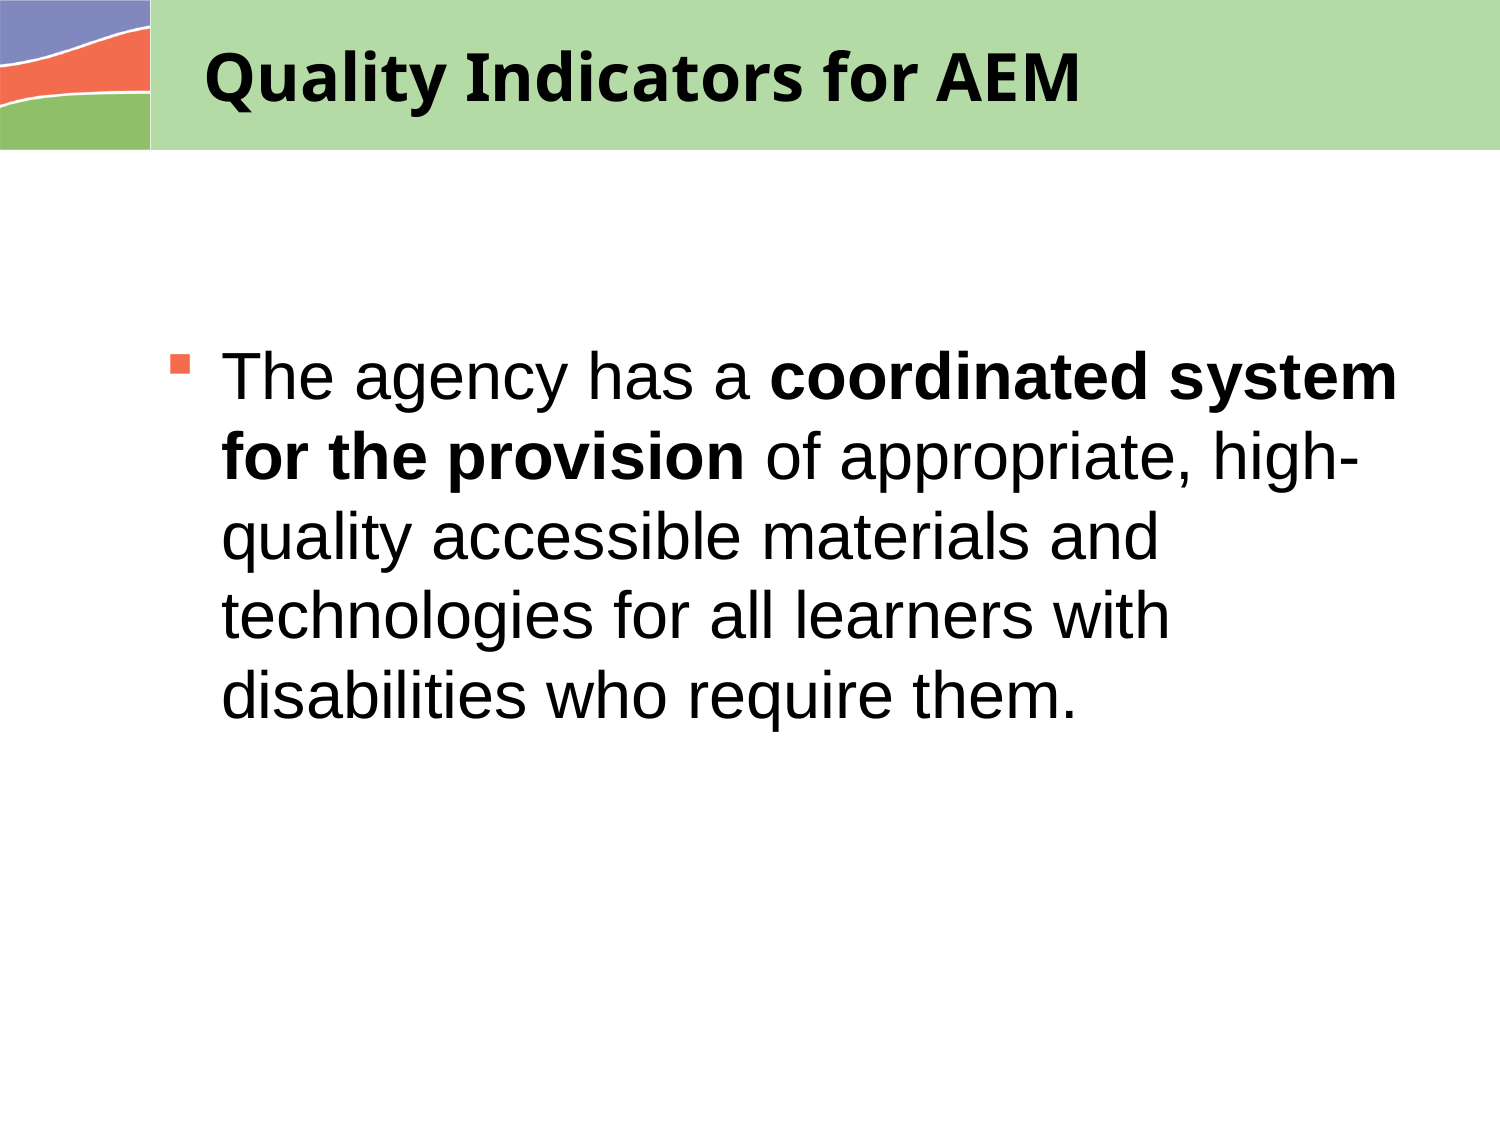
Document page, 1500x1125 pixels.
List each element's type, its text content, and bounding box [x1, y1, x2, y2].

list The agency has a coordinated system for the provision of appropriate, high-quality accessible materials and technologies for all learners with disabilities who require them. [149, 324, 1450, 551]
picture [0, 0, 150, 150]
title Quality Indicators for AEM [150, 0, 1500, 151]
